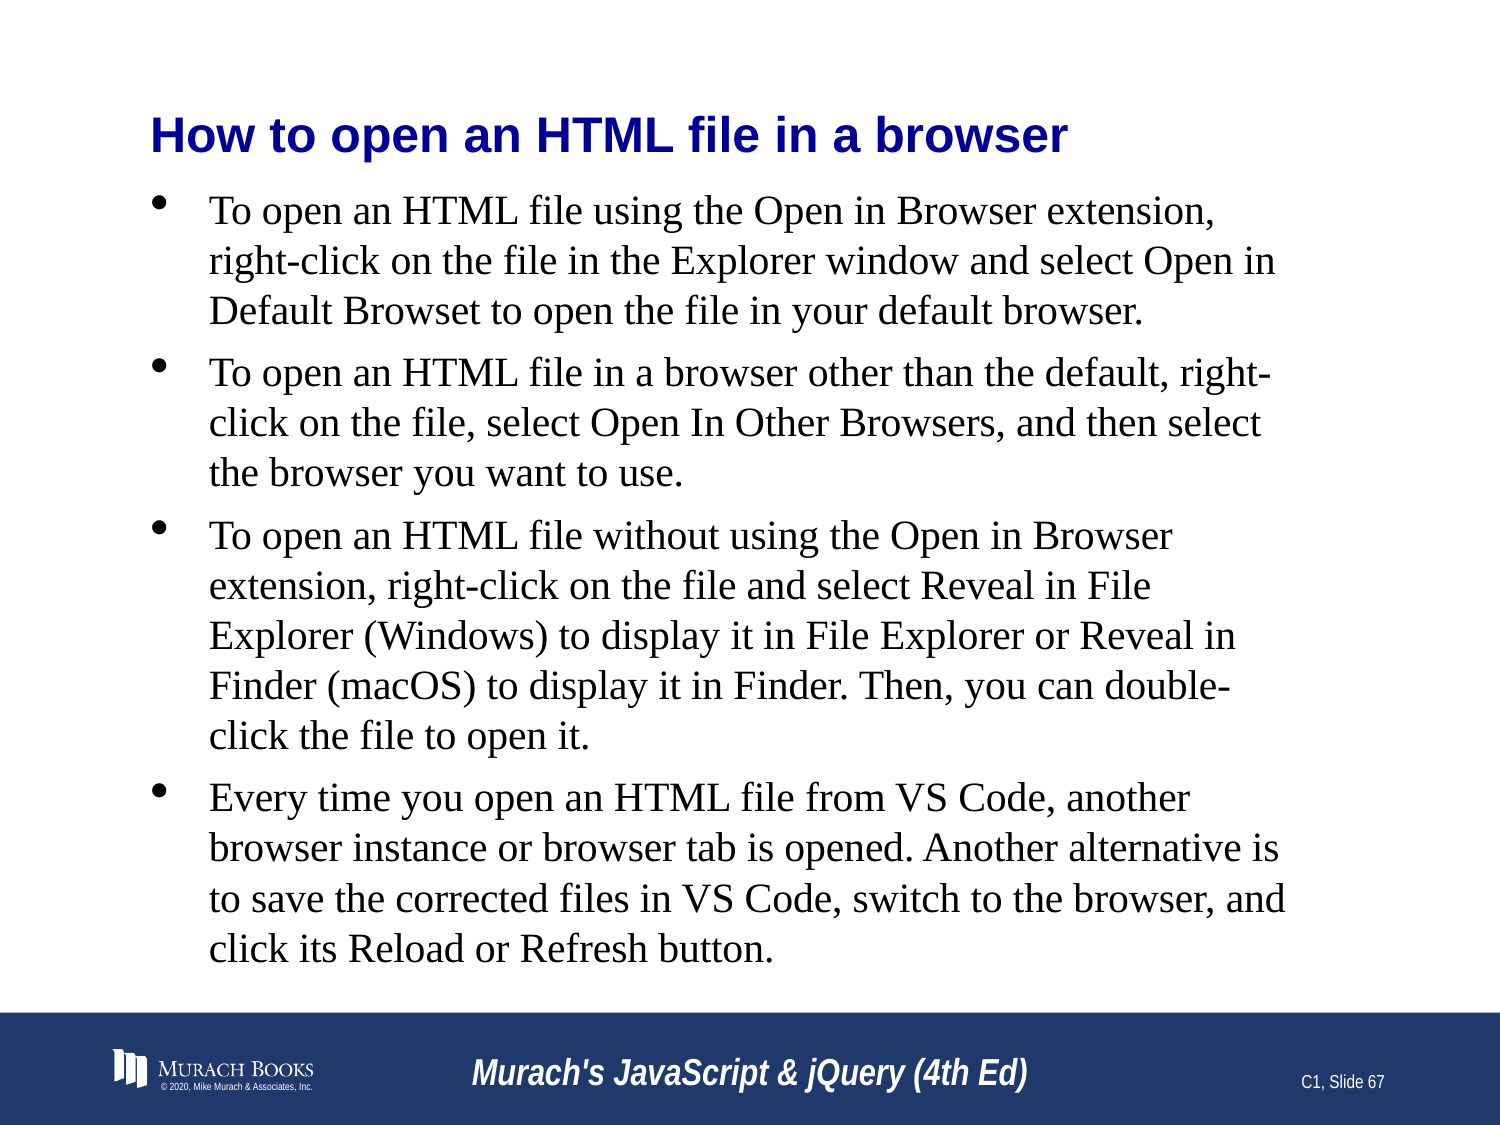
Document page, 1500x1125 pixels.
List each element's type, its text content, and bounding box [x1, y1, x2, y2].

slide_number Murach's JavaScript & jQuery (4th Ed) [463, 1025, 1050, 1100]
title How to open an HTML file in a browser [150, 102, 1350, 164]
slide_number C1, Slide 67 [1087, 1025, 1400, 1100]
footer © 2020, Mike Murach & Associates, Inc. [12, 1025, 463, 1100]
list To open an HTML file using the Open in Browser extension, right-click on the file in the Explorer window and select Open in Default Browset to open the file in your default browser. To open an HTML file in a browser other than the default, right-click on the file, select Open In Other Browsers, and then select the browser you want to use. To open an HTML file without using the Open in Browser extension, right-click on the file and select Reveal in File Explorer (Windows) to display it in File Explorer or Reveal in Finder (macOS) to display it in Finder. Then, you can double-click the file to open it. Every time you open an HTML file from VS Code, another browser instance or browser tab is opened. Another alternative is to save the corrected files in VS Code, switch to the browser, and click its Reload or Refresh button. [137, 174, 1350, 975]
